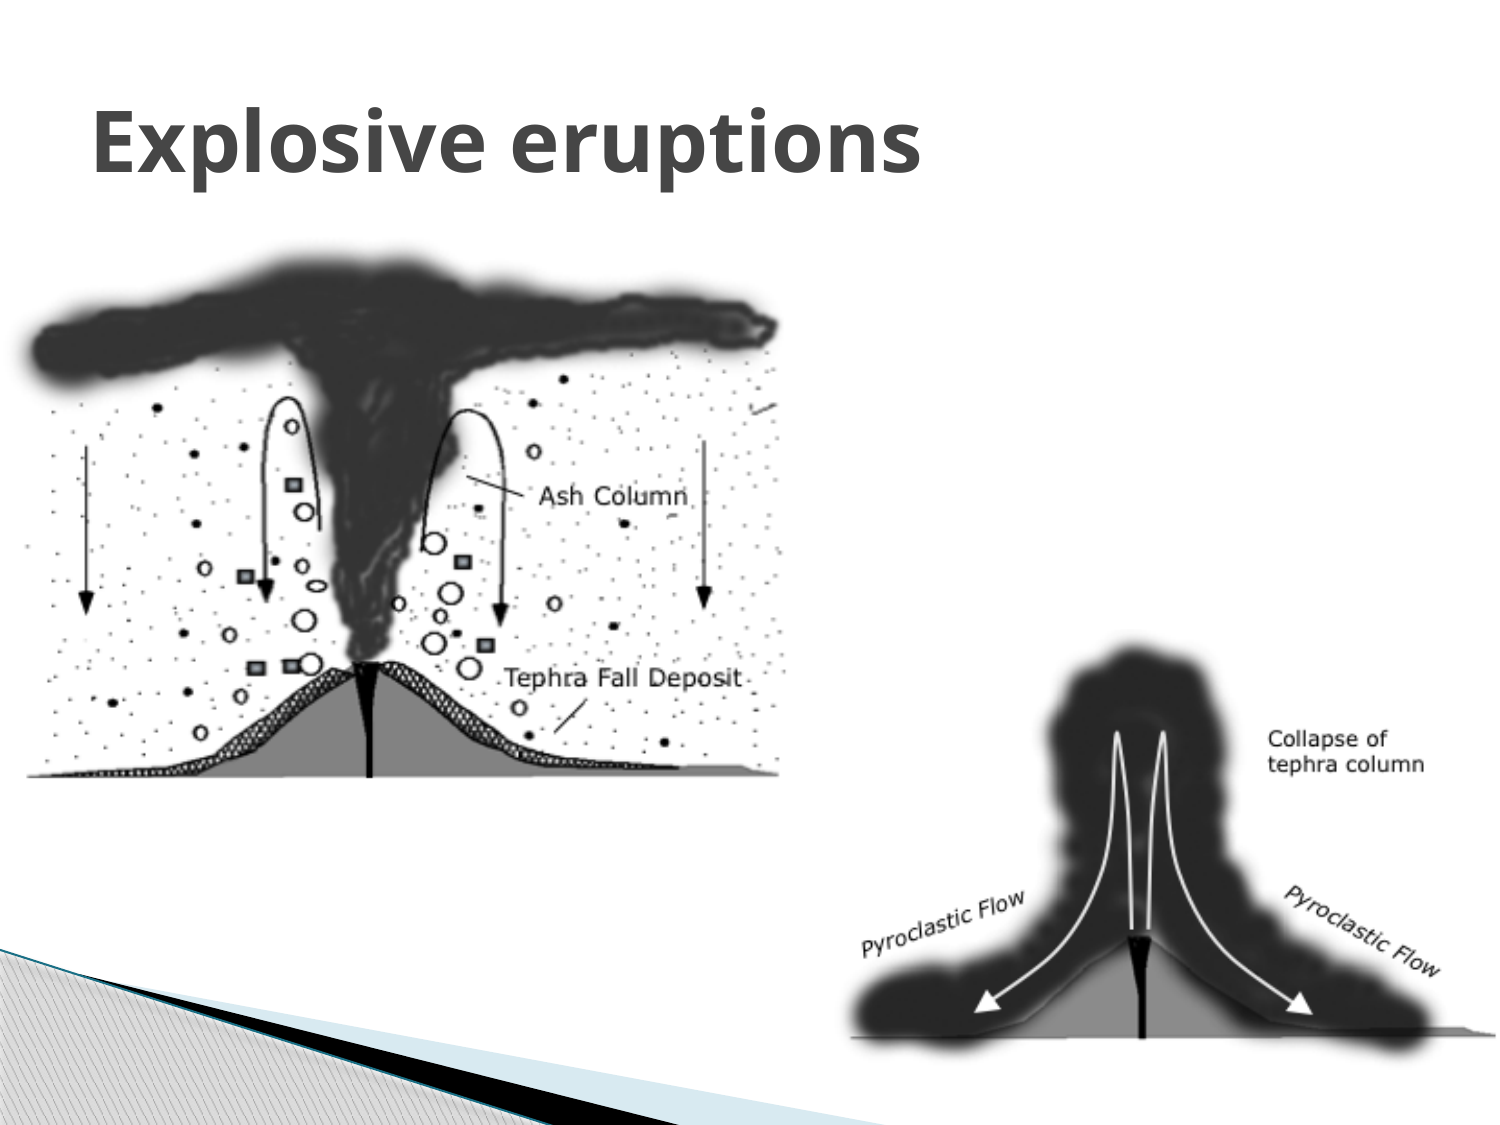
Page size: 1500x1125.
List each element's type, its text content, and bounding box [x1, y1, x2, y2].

picture [833, 629, 1500, 1076]
title Explosive eruptions [75, 45, 1425, 233]
picture [0, 232, 790, 781]
